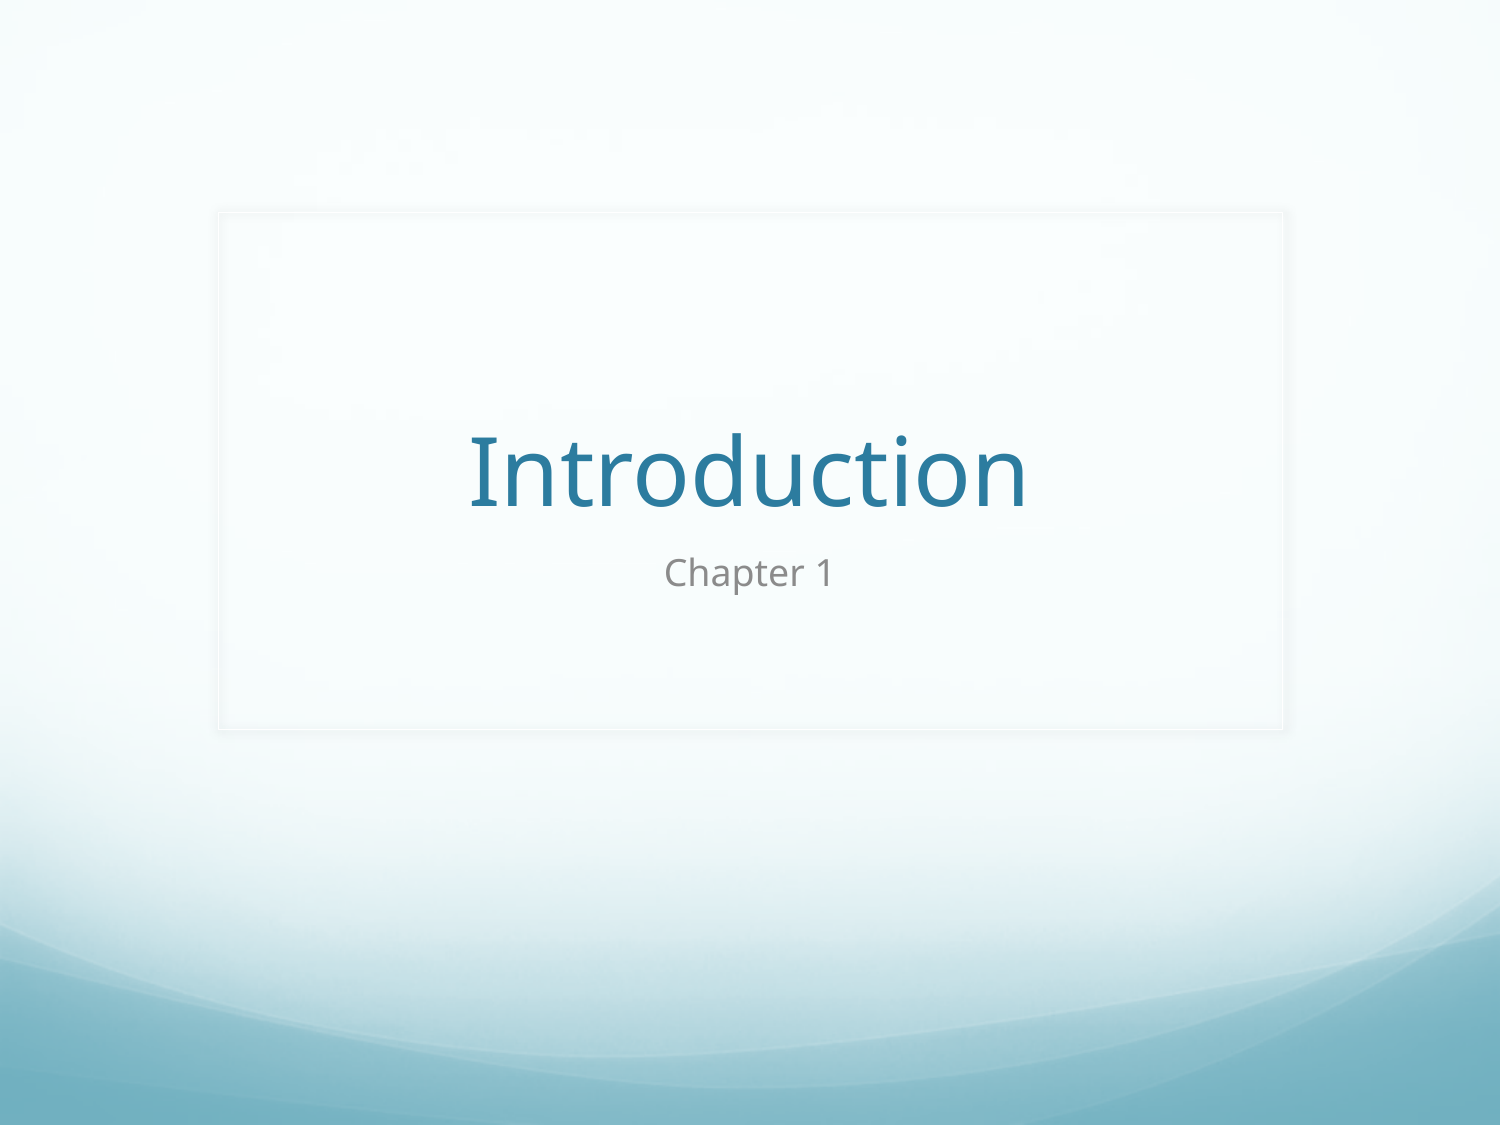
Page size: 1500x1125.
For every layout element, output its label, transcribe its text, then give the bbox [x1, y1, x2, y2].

title Introduction [217, 249, 1283, 533]
subtitle Chapter 1 [217, 541, 1283, 692]
